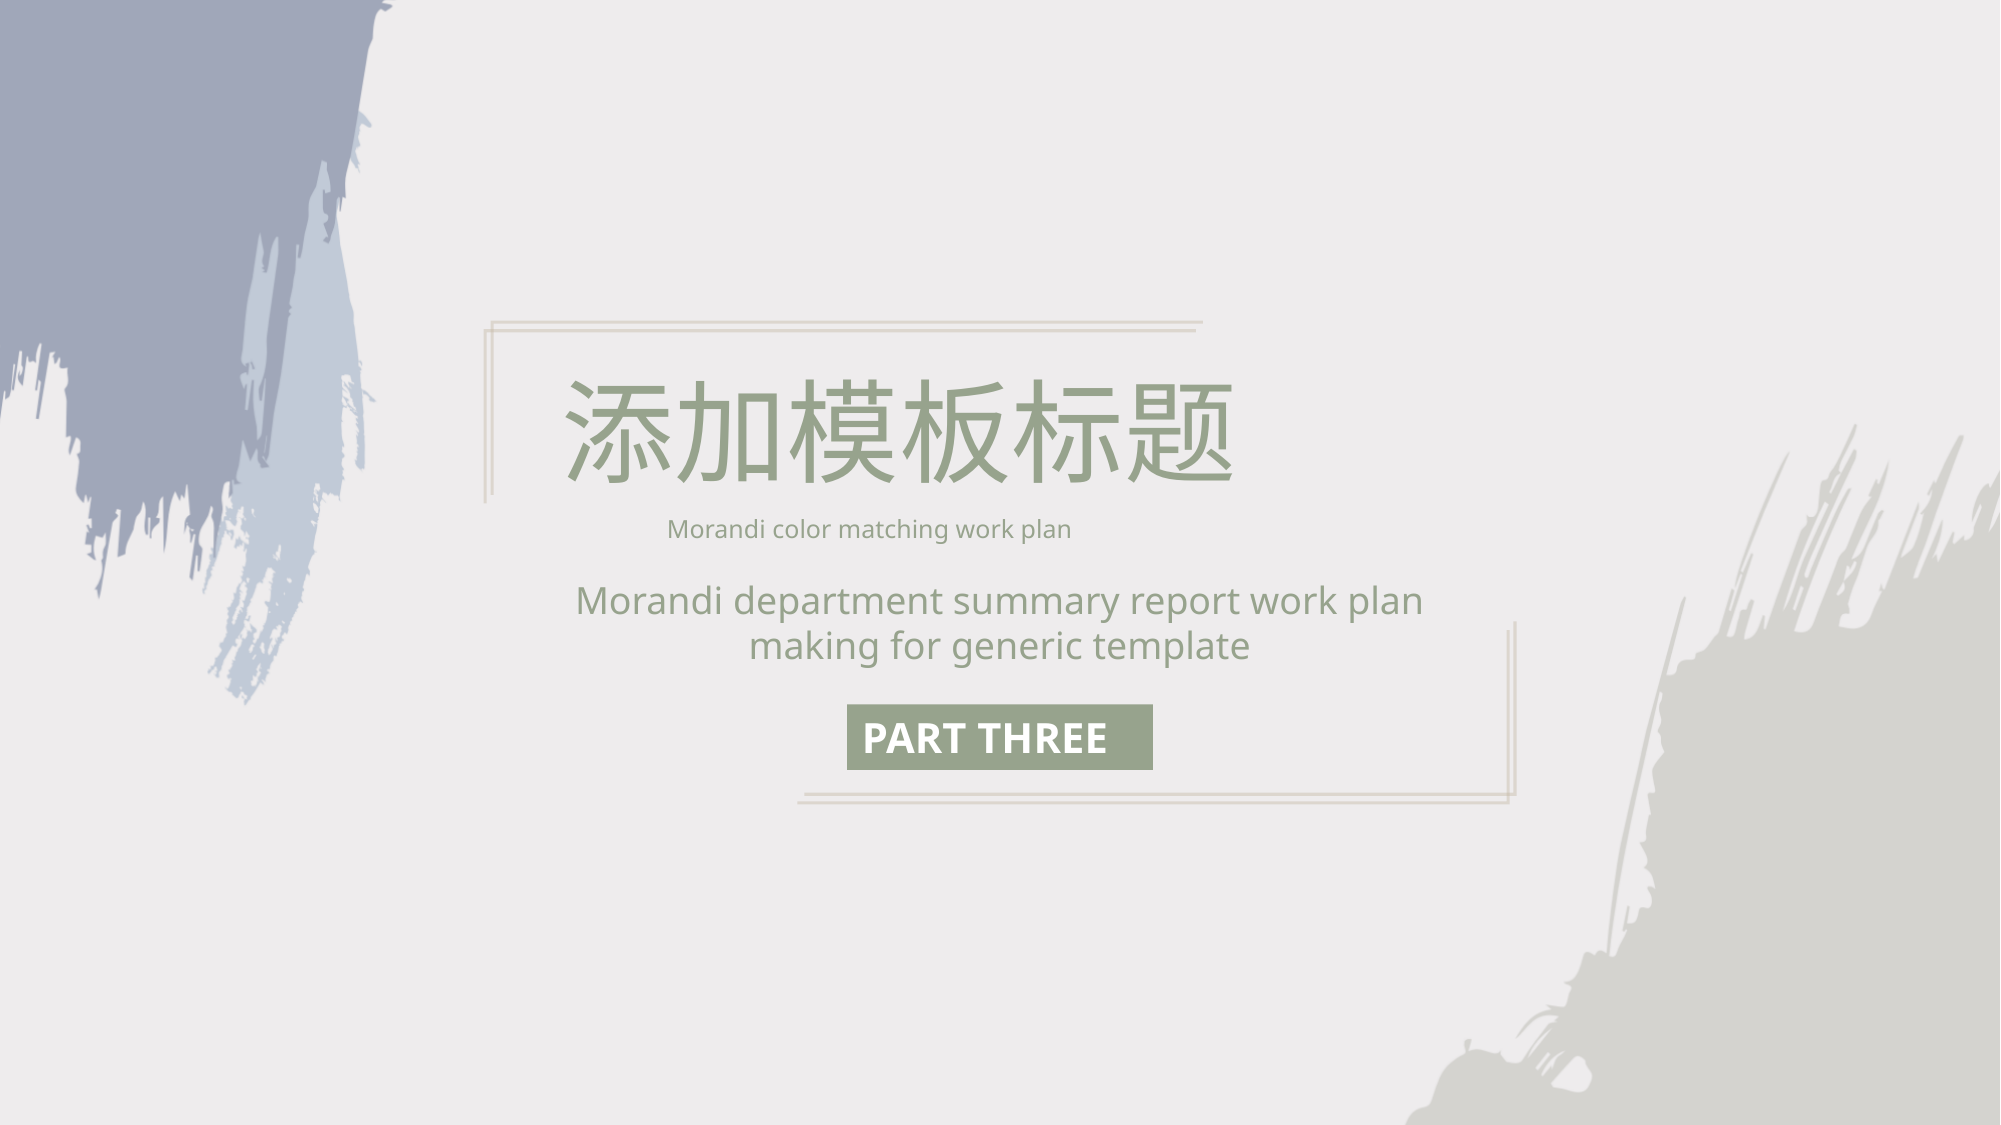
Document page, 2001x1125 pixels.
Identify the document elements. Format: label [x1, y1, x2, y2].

text_box [547, 354, 1453, 770]
text_box [484, 321, 1515, 803]
picture [0, 0, 2000, 1125]
